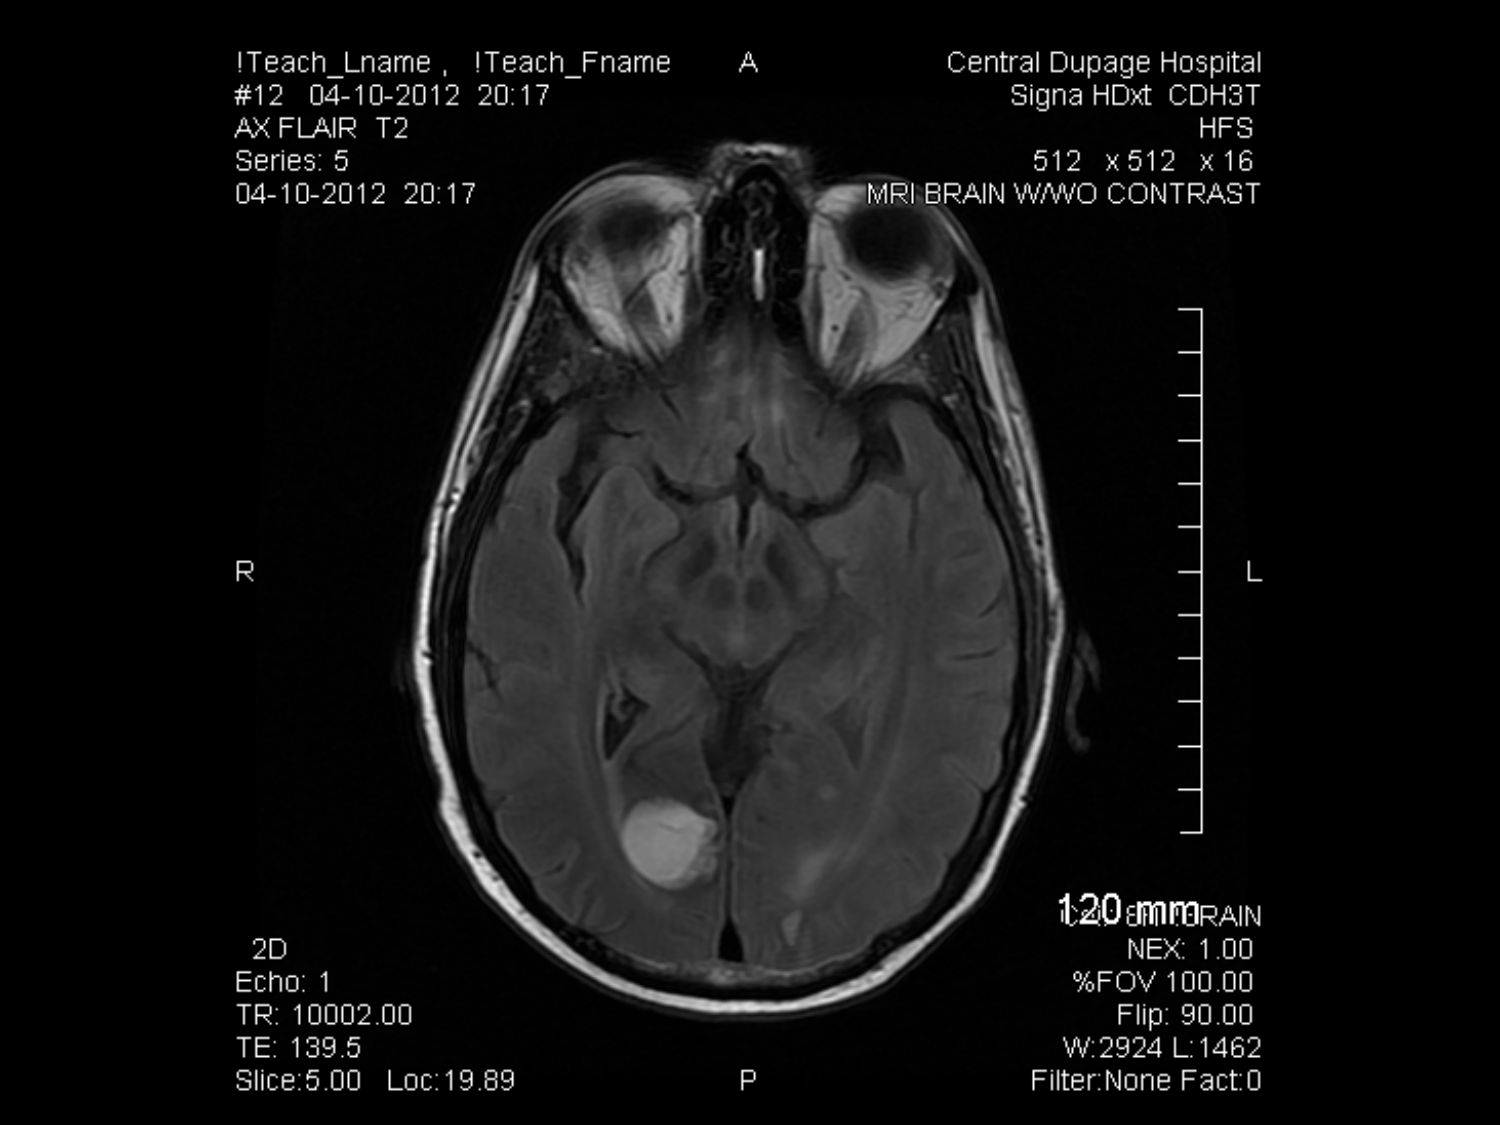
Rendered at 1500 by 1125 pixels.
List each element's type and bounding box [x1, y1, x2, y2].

picture [224, 46, 1276, 1097]
